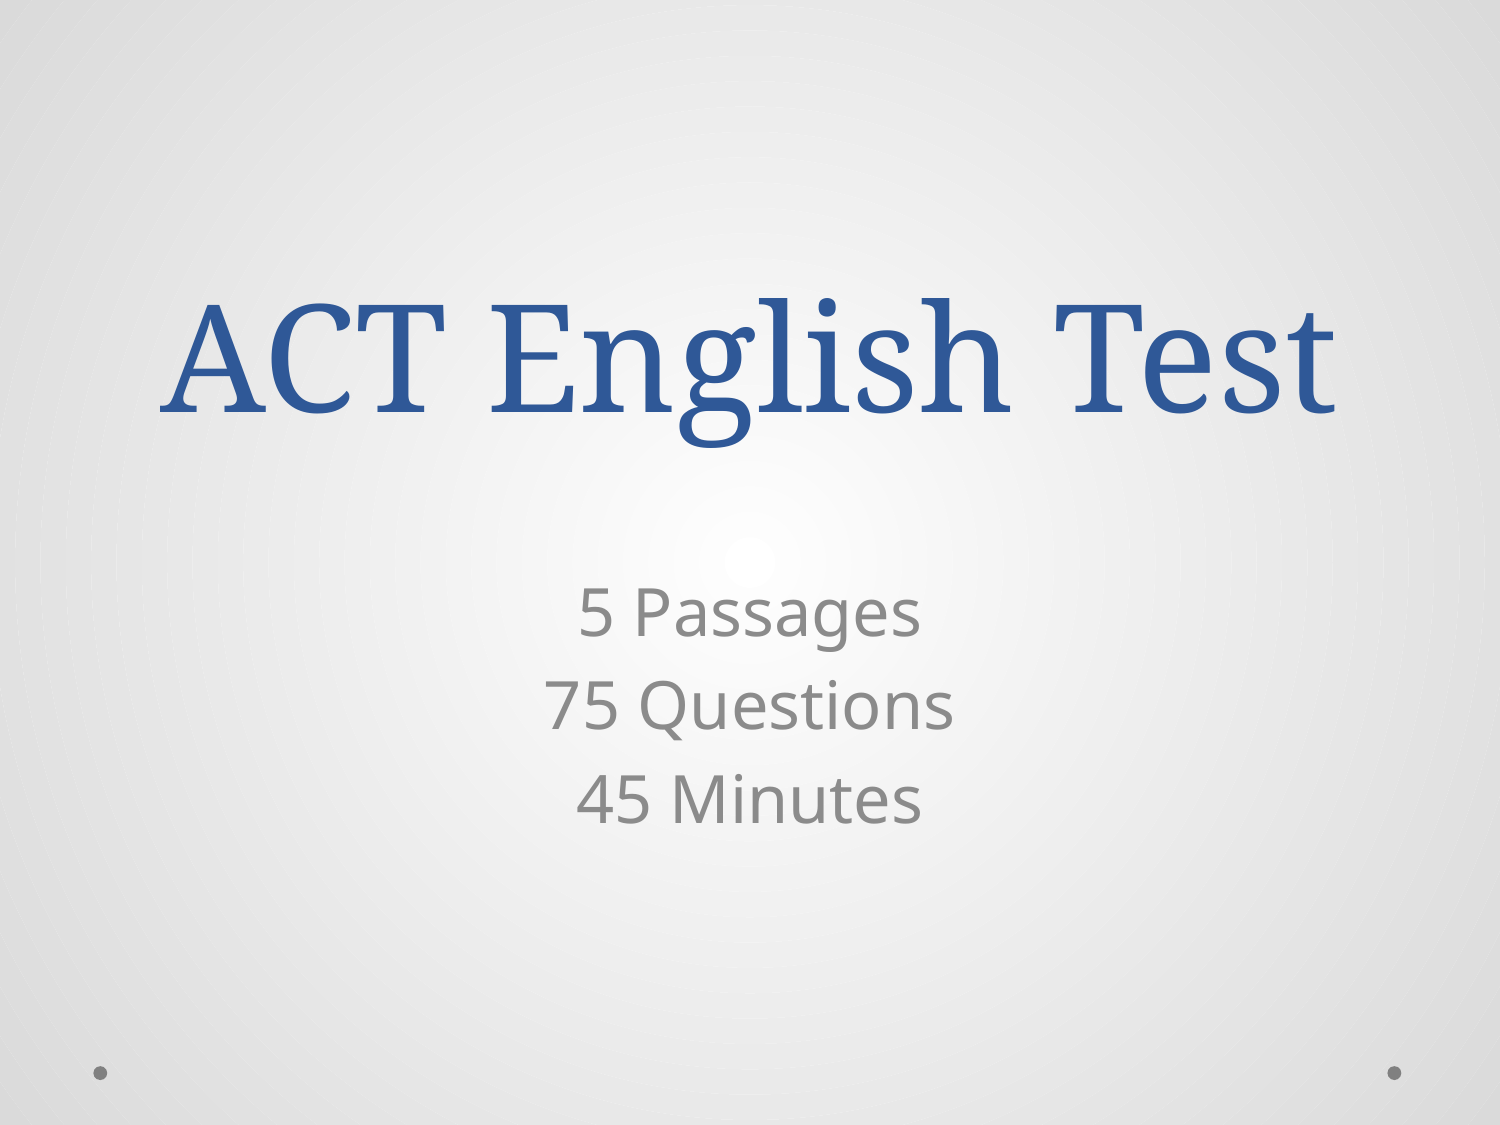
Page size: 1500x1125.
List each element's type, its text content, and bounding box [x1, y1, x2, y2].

title ACT English Test [112, 99, 1388, 450]
subtitle 5 Passages 75 Questions 45 Minutes [225, 562, 1275, 888]
